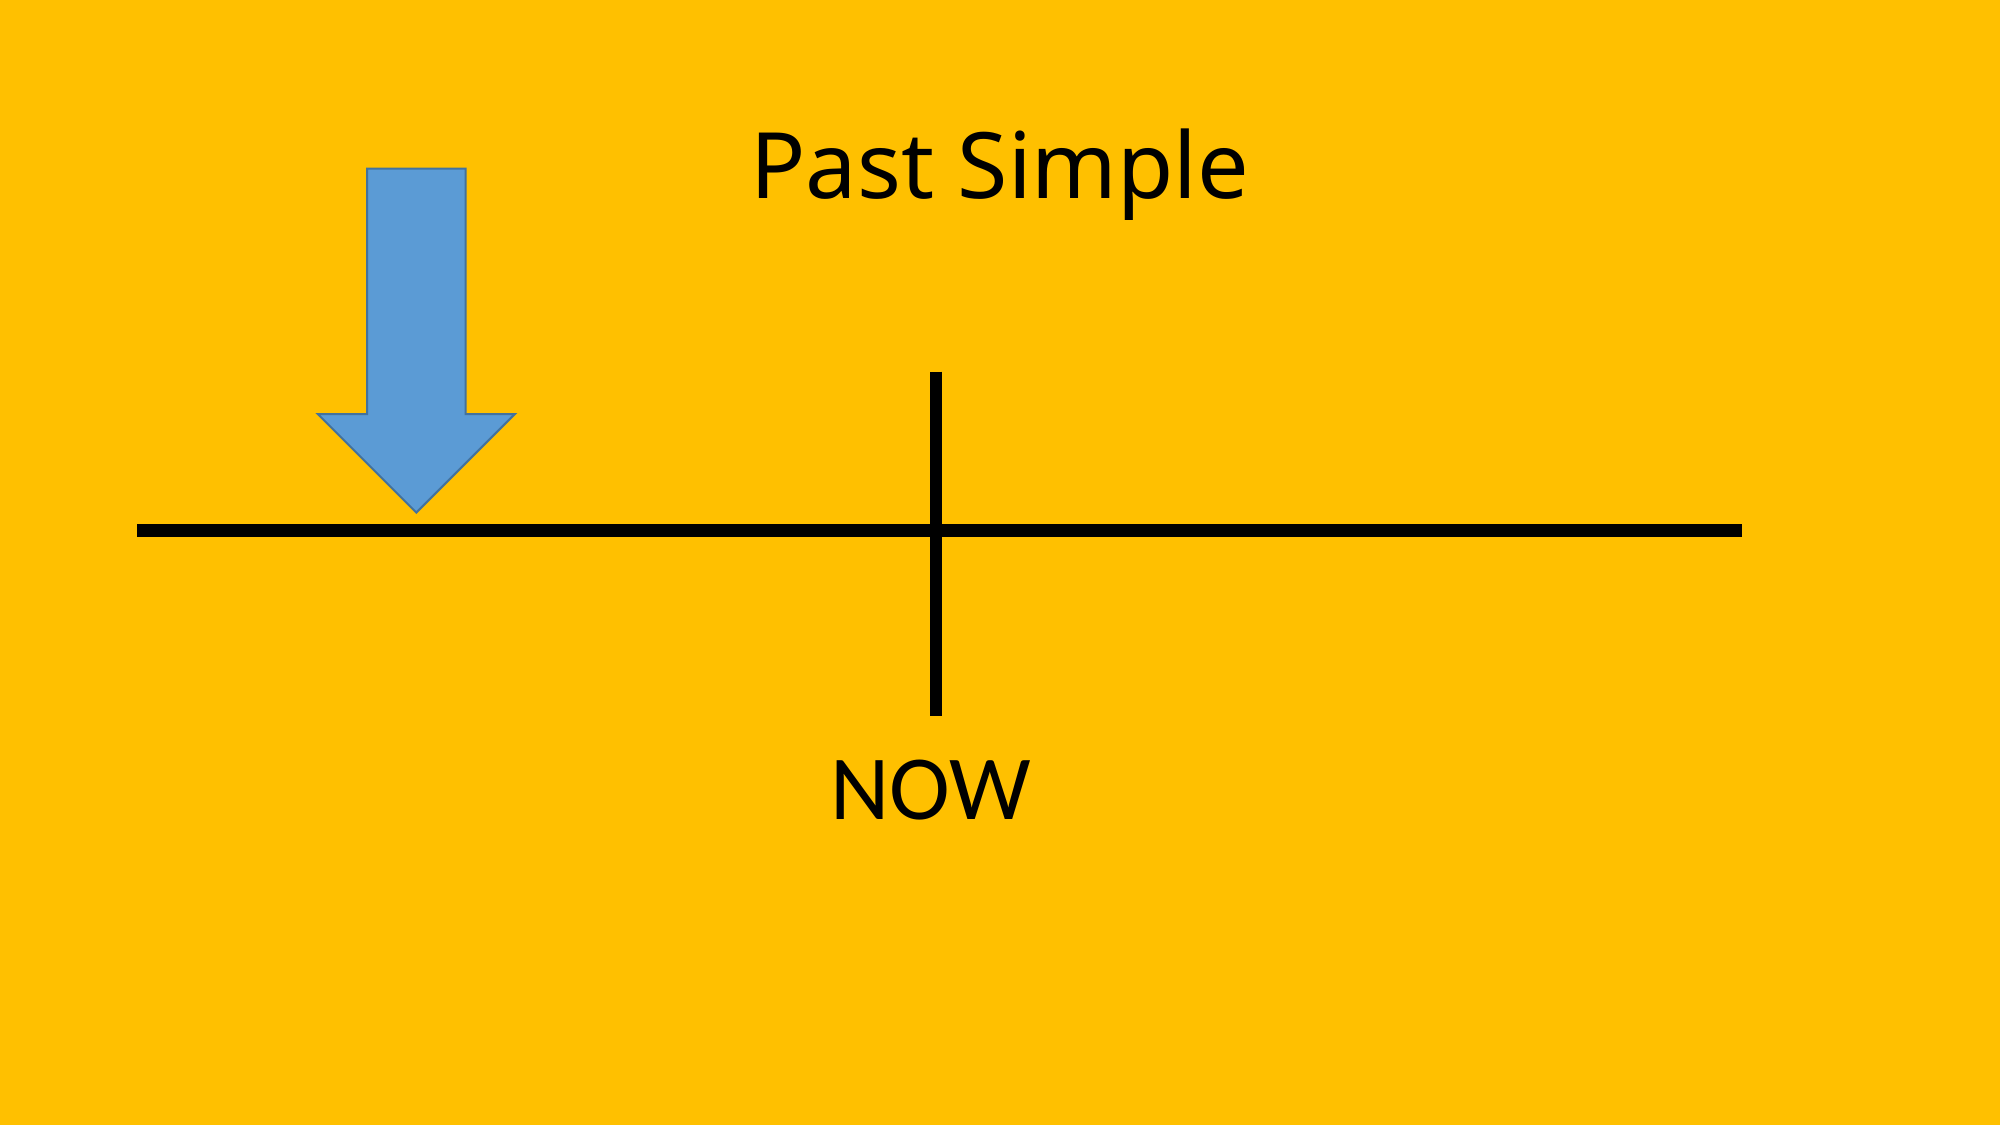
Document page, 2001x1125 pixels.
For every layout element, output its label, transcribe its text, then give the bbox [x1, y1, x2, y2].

title Past Simple [137, 59, 1863, 278]
text_box NOW [815, 720, 1056, 846]
text_box [315, 167, 518, 515]
